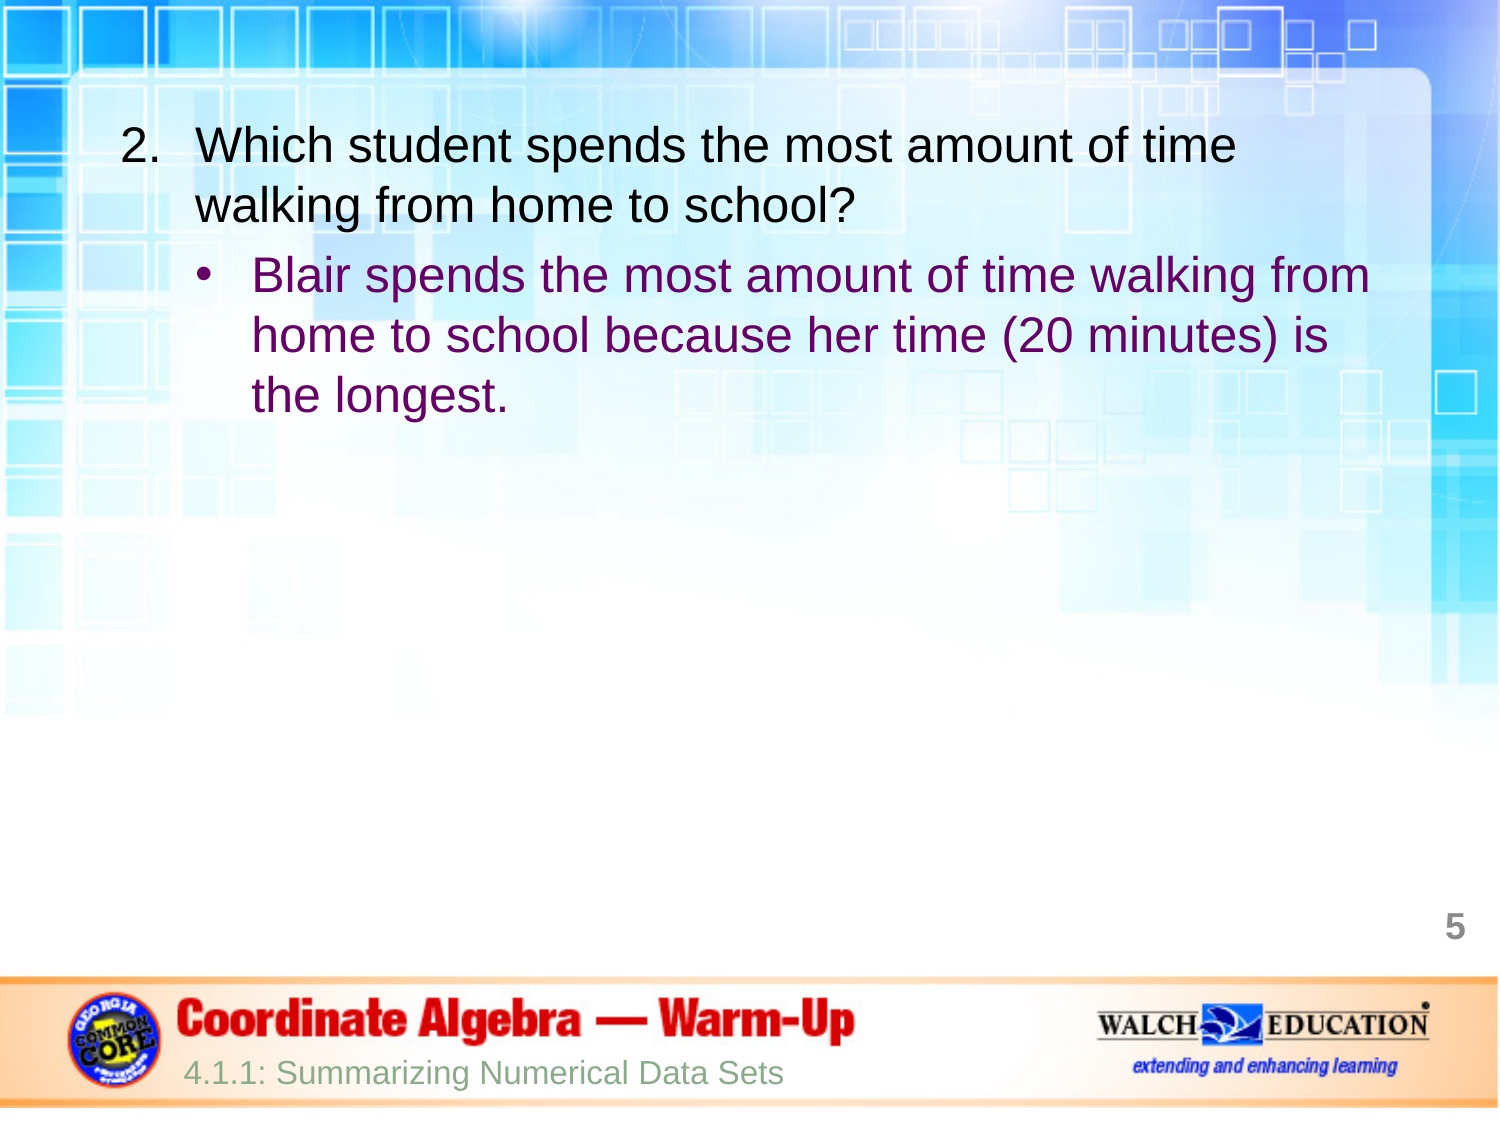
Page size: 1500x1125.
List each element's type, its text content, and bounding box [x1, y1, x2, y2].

slide_number 5 [1361, 901, 1481, 949]
subtitle Which student spends the most amount of time walking from home to school? Blair spends the most amount of time walking from home to school because her time (20 minutes) is the longest. [105, 105, 1394, 925]
footer 4.1.1: Summarizing Numerical Data Sets [168, 1048, 1067, 1094]
picture [0, 0, 1500, 1108]
